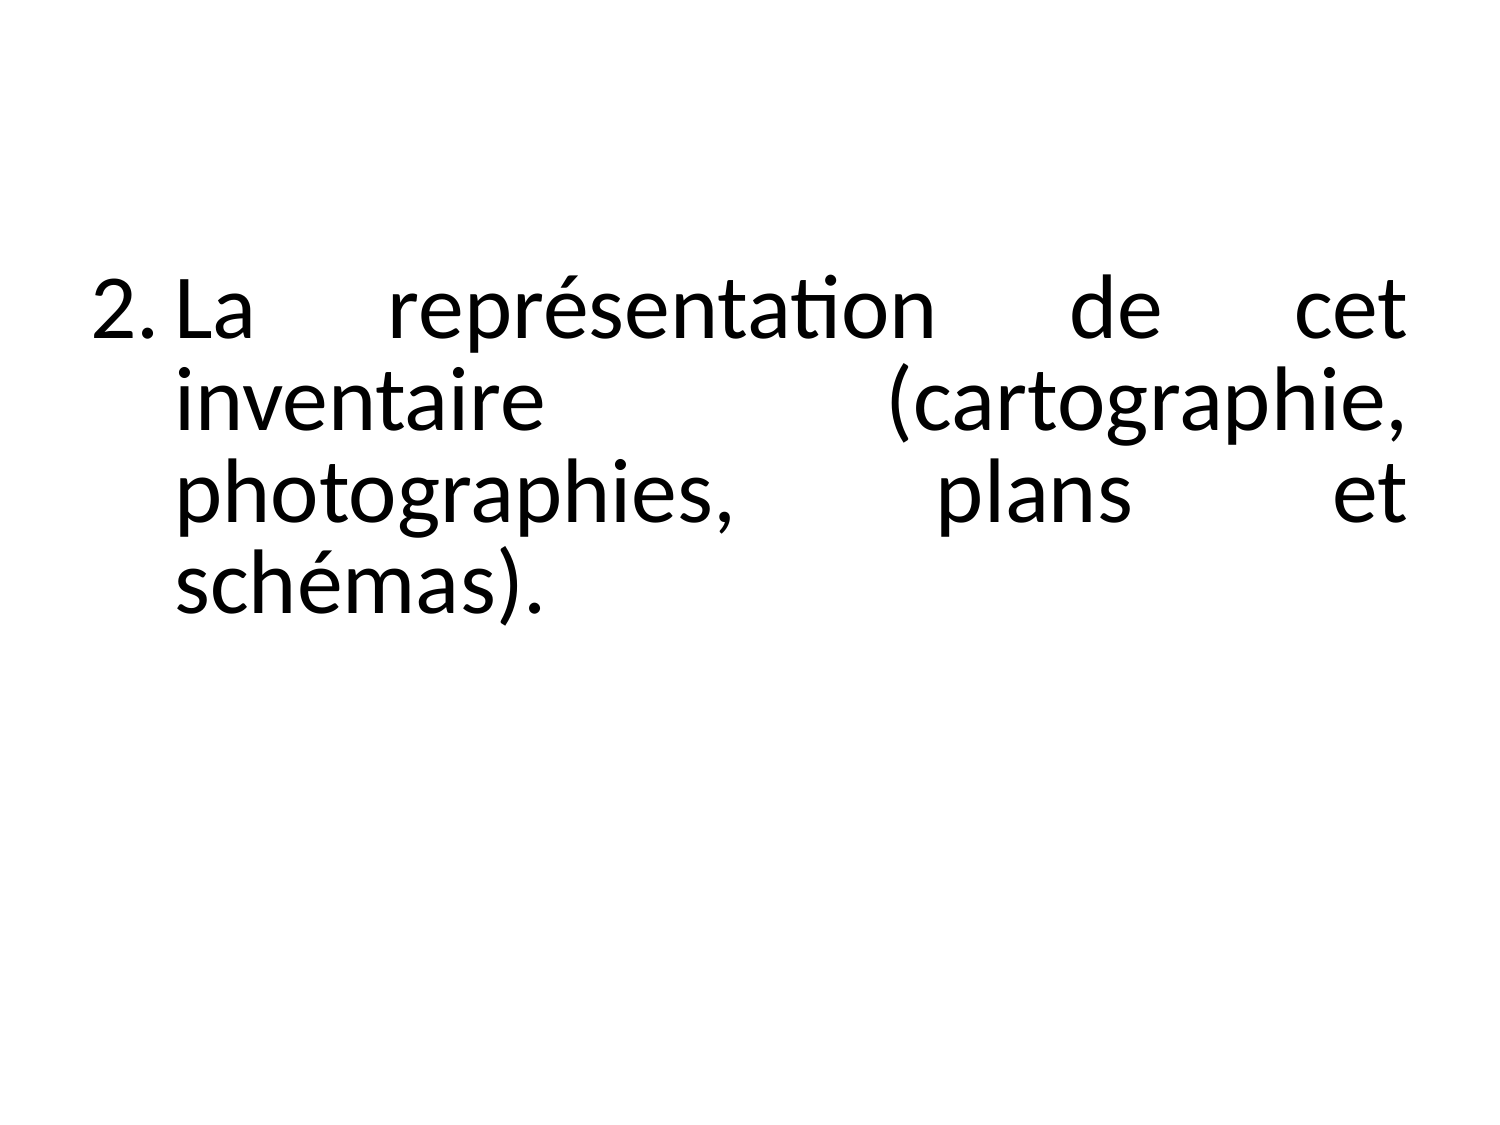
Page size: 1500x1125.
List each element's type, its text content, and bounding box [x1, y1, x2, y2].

list La représentation de cet inventaire (cartographie, photographies, plans et schémas). [75, 262, 1425, 844]
